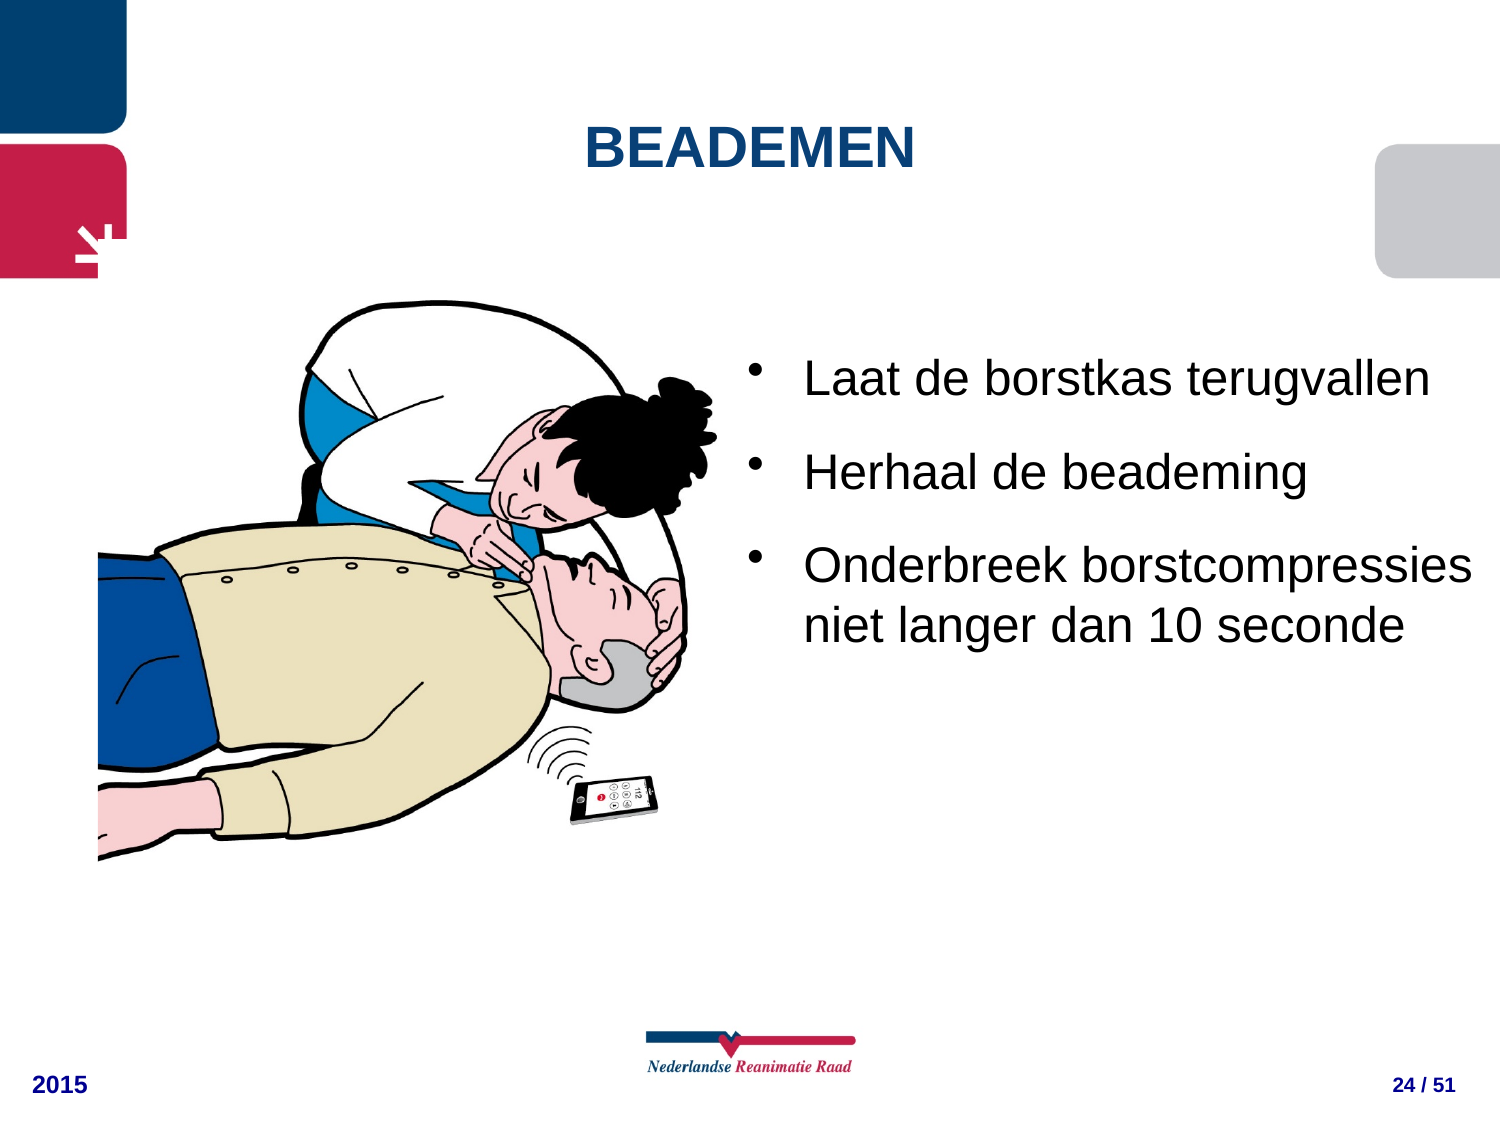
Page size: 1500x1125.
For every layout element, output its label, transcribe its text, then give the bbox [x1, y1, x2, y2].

list Laat de borstkas terugvallen Herhaal de beademing Onderbreek borstcompressies niet langer dan 10 seconde [732, 338, 1497, 825]
text_box BEADEMEN [33, 101, 1468, 177]
picture [0, 0, 1500, 1125]
